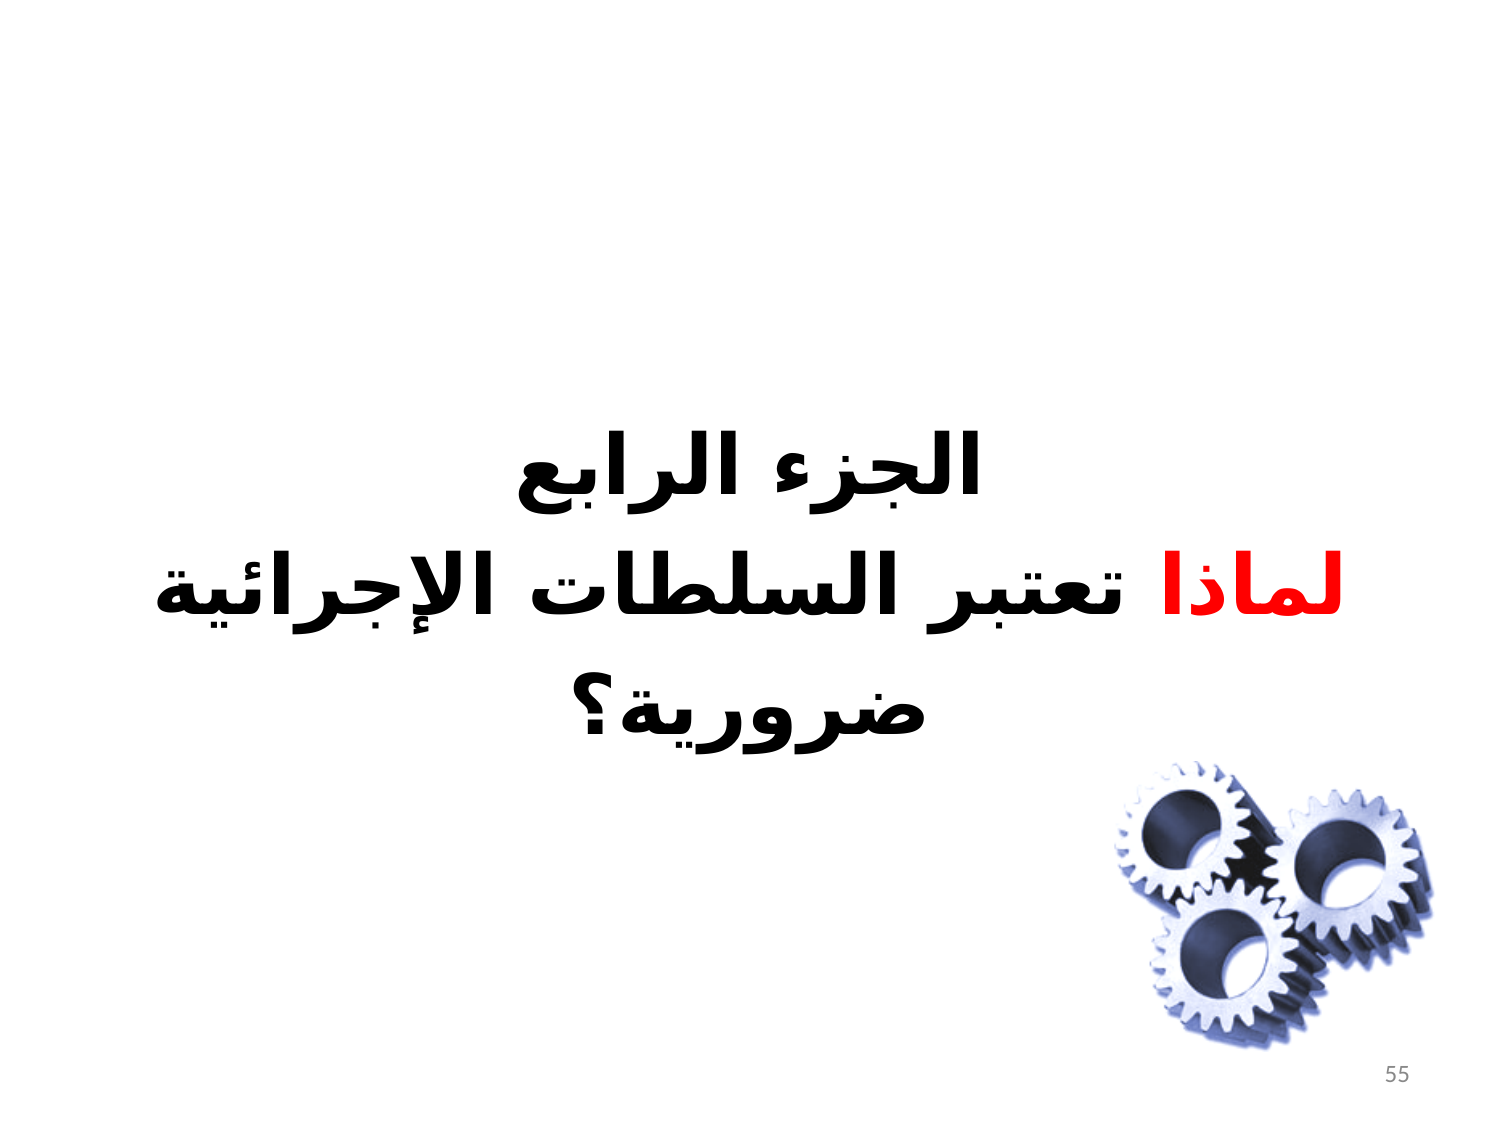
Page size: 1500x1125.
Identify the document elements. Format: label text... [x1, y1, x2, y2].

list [1112, 761, 1436, 1052]
slide_number 55 [1074, 1042, 1425, 1103]
title الجزء الرابع لماذا تعتبر السلطات الإجرائية ضرورية؟ [75, 453, 1425, 689]
